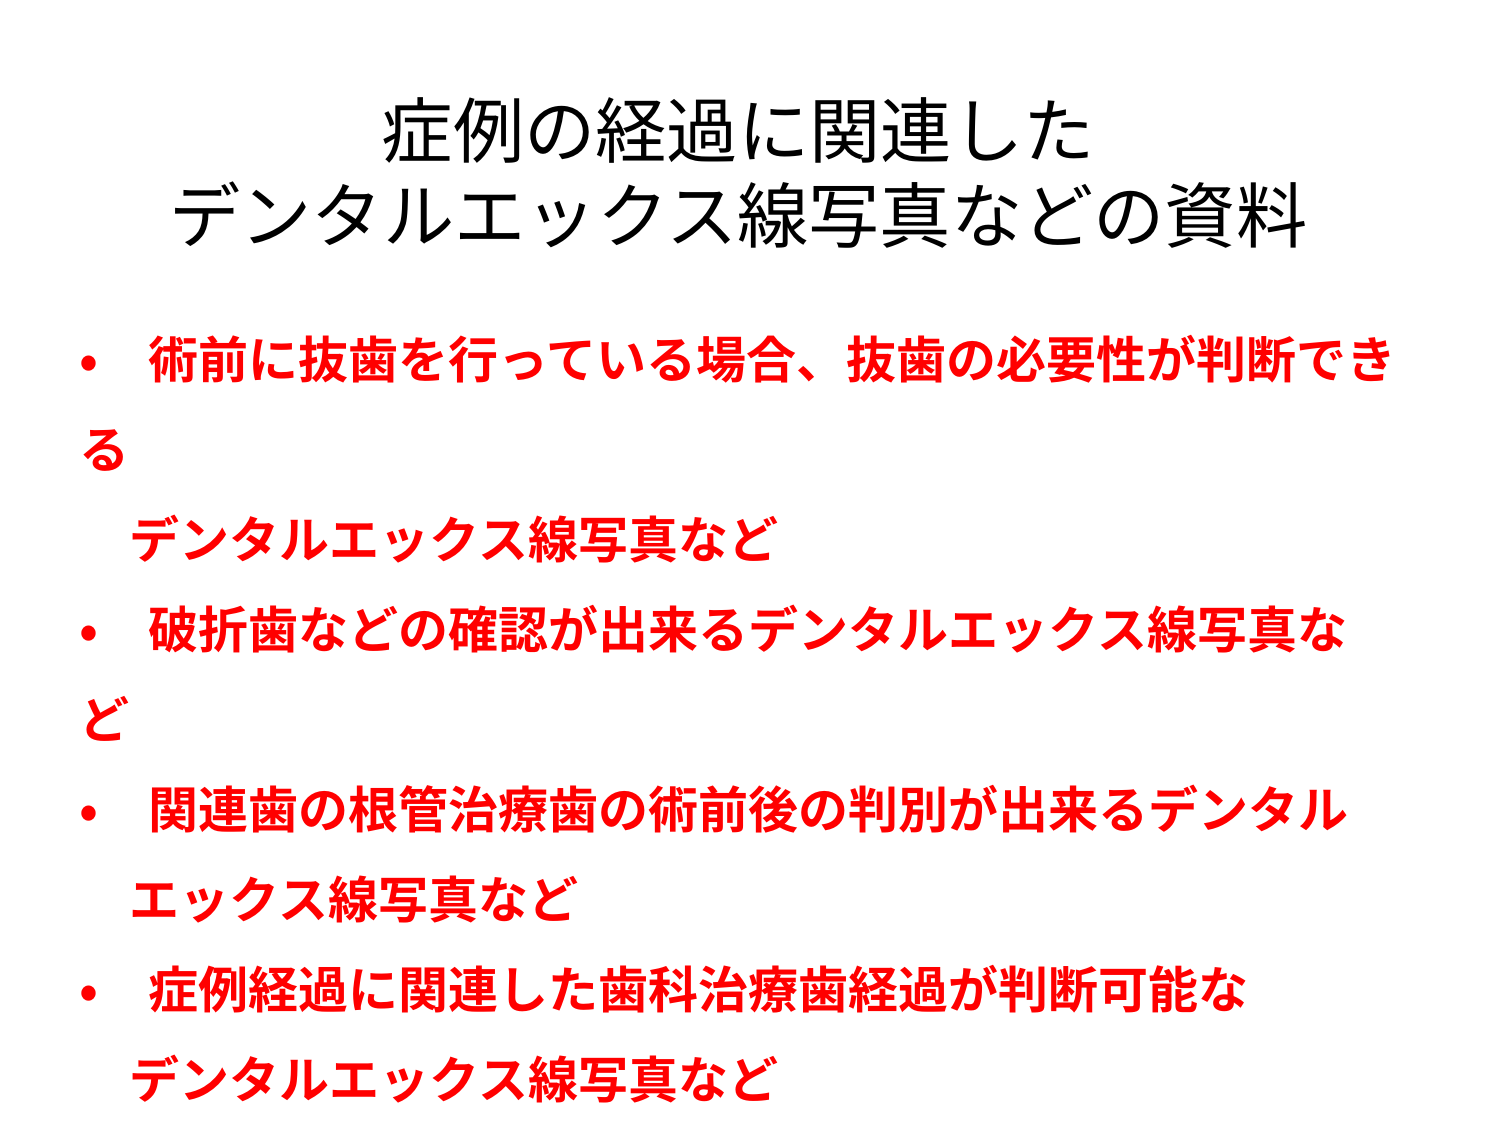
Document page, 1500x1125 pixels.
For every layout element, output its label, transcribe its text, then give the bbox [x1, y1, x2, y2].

title 症例の経過に関連した デンタルエックス線写真などの資料 [64, 78, 1412, 265]
text_box ・ 術前に抜歯を行っている場合、抜歯の必要性が判断できる デンタルエックス線写真など ・ 破折歯などの確認が出来るデンタルエックス線写真など ・ 関連歯の根管治療歯の術前後の判別が出来るデンタル エックス線写真など ・ 症例経過に関連した歯科治療歯経過が判断可能な デンタルエックス線写真など ・ 歯周病治療関連のデンタル１０～１４枚法写真 など [64, 290, 1412, 1125]
